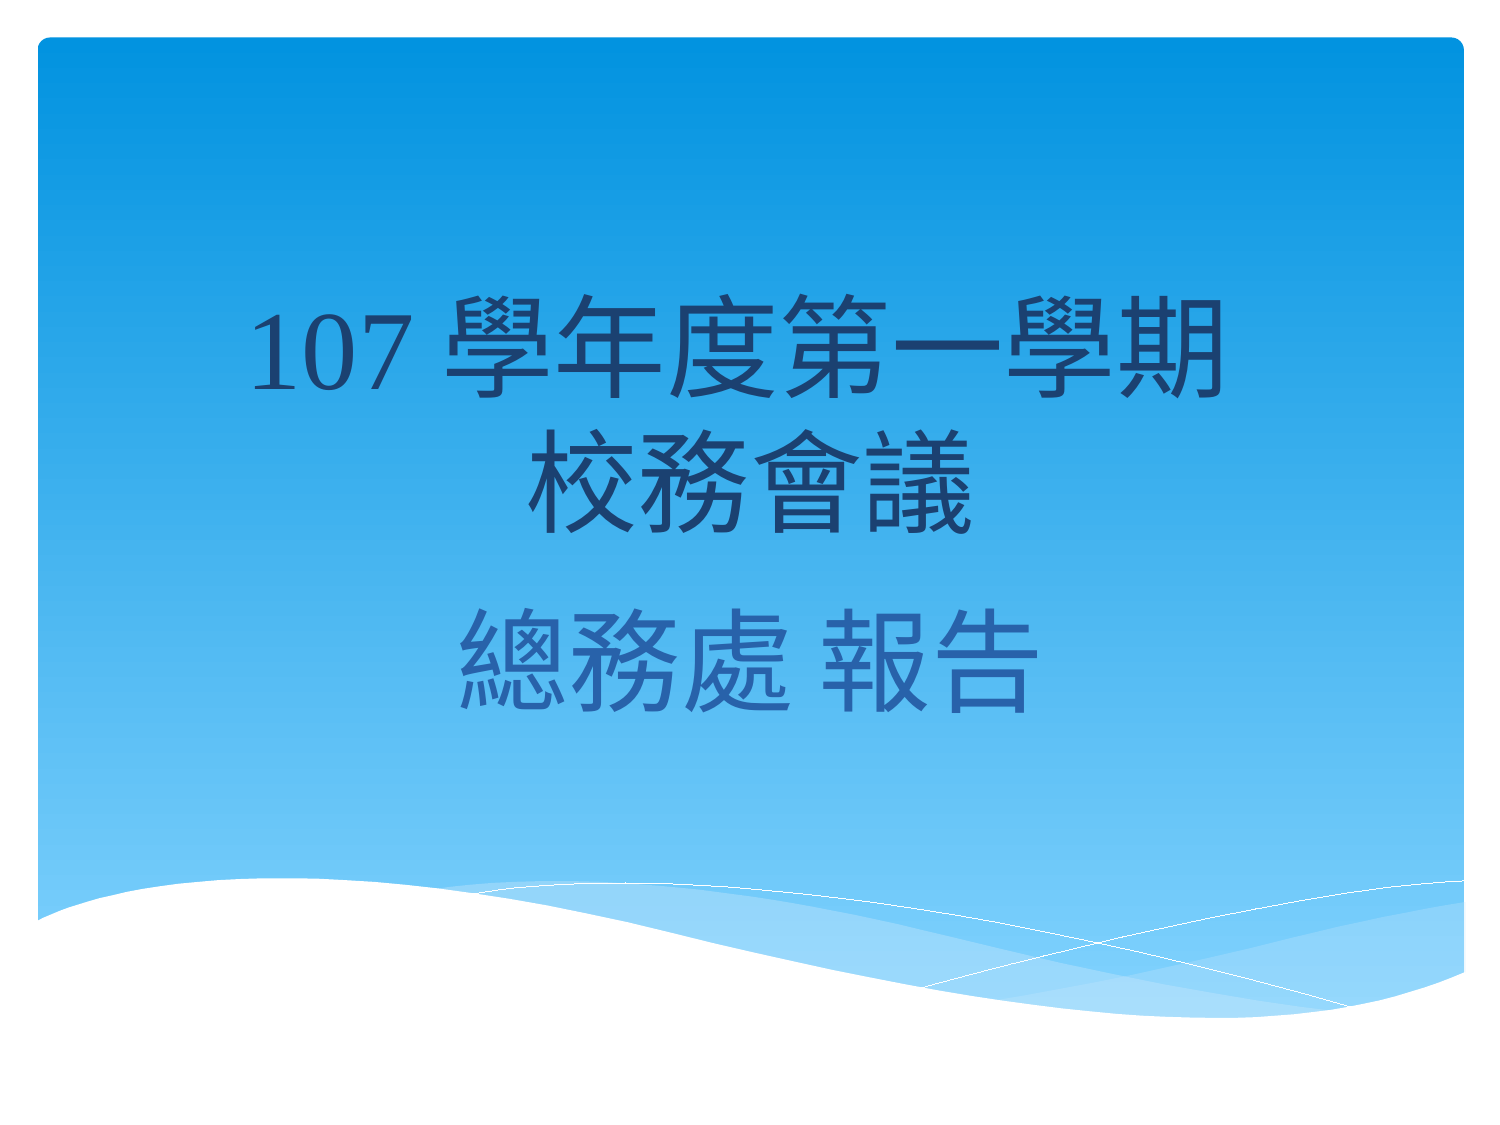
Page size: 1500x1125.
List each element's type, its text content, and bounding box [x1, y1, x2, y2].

title 107學年度第一學期 校務會議 [112, 262, 1388, 555]
subtitle 總務處 報告 [225, 583, 1275, 825]
